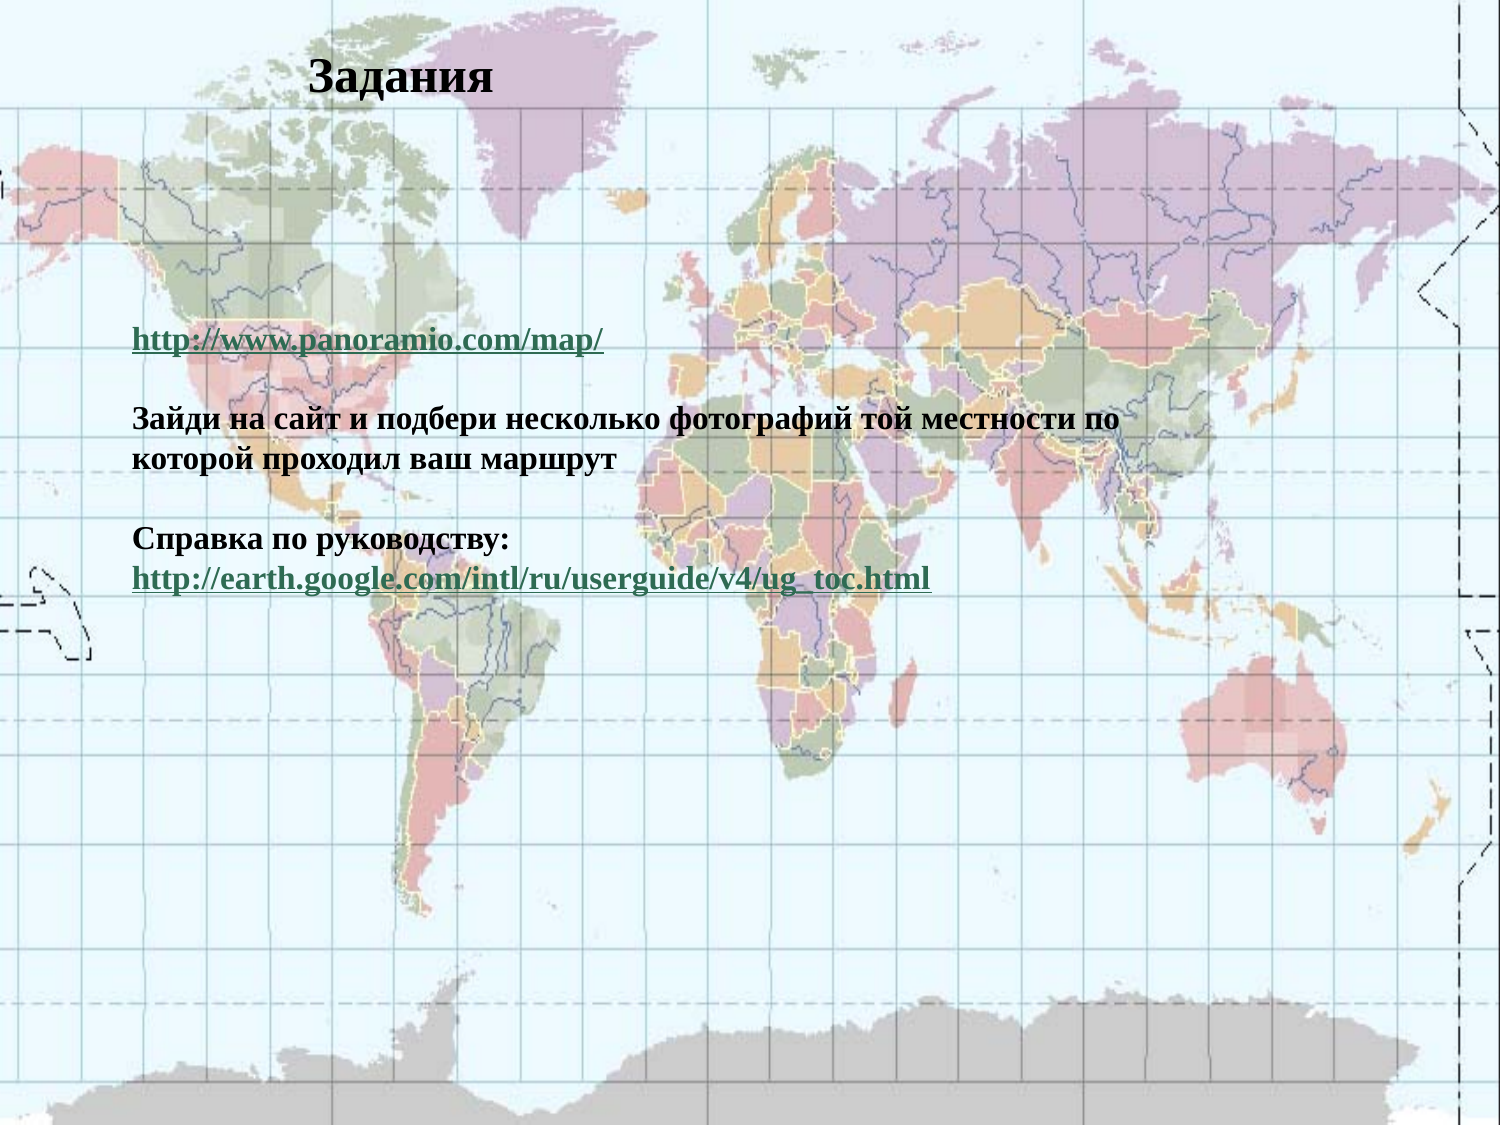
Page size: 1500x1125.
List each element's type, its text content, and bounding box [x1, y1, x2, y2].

text_box Задания [292, 35, 797, 110]
text_box http://www.panoramio.com/map/ Зайди на сайт и подбери несколько фотографий той местности по которой проходил ваш маршрут Справка по руководству: http://earth.google.com/intl/ru/userguide/v4/ug_toc.html [117, 269, 1149, 684]
picture [0, 0, 1500, 1125]
